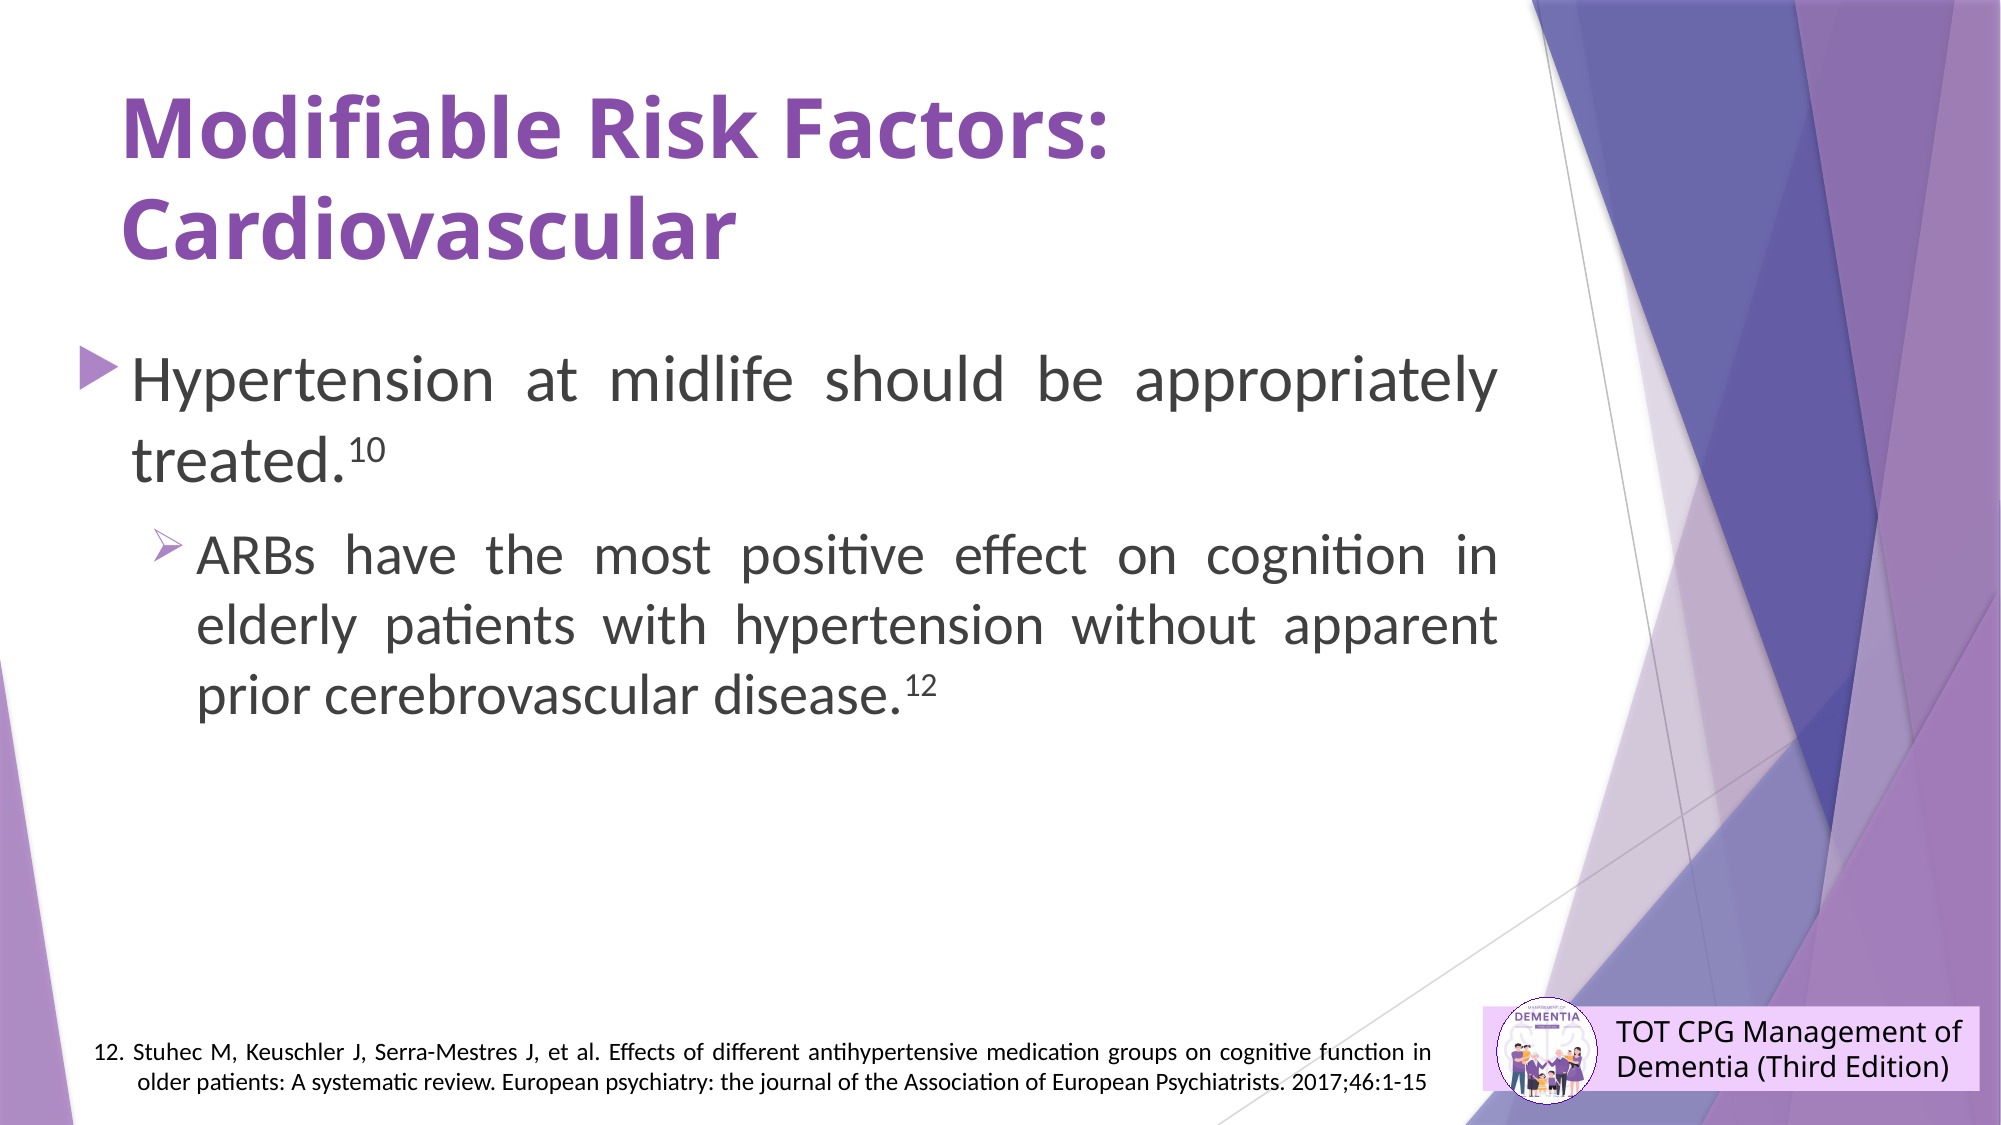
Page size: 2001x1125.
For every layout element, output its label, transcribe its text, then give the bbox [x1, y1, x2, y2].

title Modifiable Risk Factors: Cardiovascular [104, 67, 1515, 285]
list Hypertension at midlife should be appropriately treated.10 ARBs have the most positive effect on cognition in elderly patients with hypertension without apparent prior cerebrovascular disease.12 [59, 327, 1515, 953]
text_box 12. Stuhec M, Keuschler J, Serra-Mestres J, et al. Effects of different antihypertensive medication groups on cognitive function in older patients: A systematic review. European psychiatry: the journal of the Association of European Psychiatrists. 2017;46:1-15 [78, 1028, 1450, 1103]
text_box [1482, 996, 1981, 1105]
